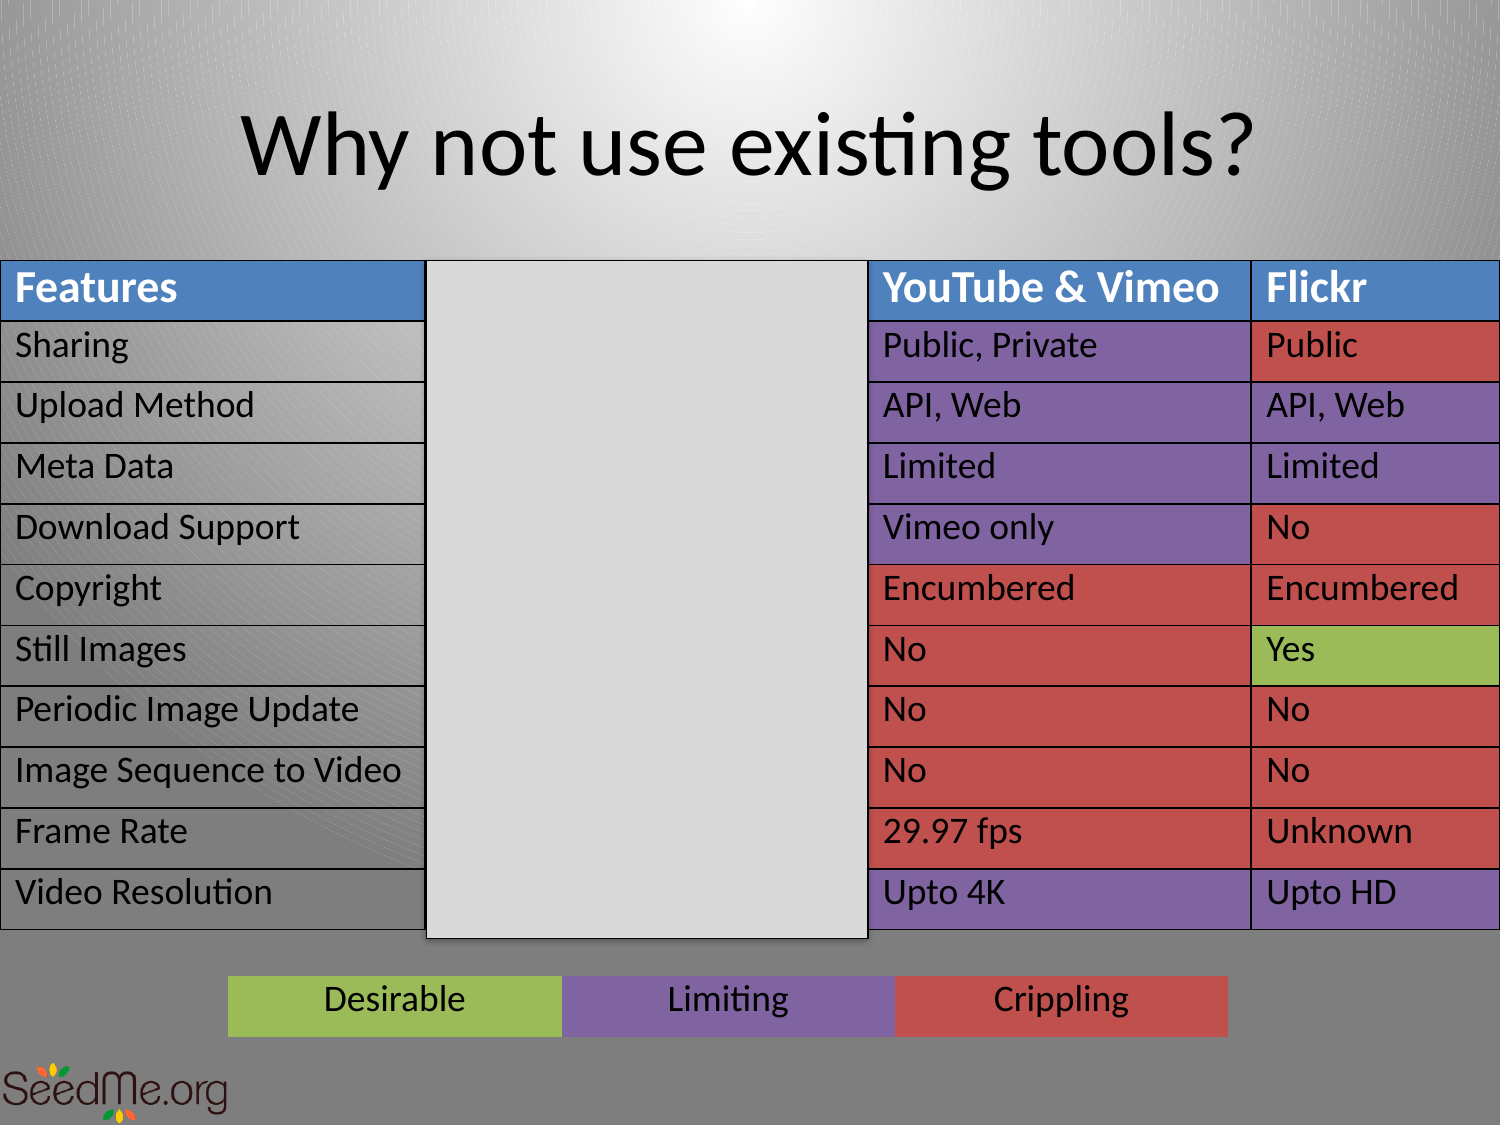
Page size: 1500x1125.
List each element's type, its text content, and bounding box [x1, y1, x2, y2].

table_cell No [873, 748, 1250, 807]
table_cell Encumbered [873, 565, 1250, 625]
table_cell No [1252, 748, 1499, 807]
table_cell Frame Rate [1, 809, 421, 868]
table_header Flickr [1252, 261, 1499, 320]
table_header Crippling [895, 976, 1228, 1037]
table_cell Limited [1252, 444, 1499, 503]
table_cell Sharing [1, 322, 421, 381]
table_cell Vimeo only [873, 505, 1250, 564]
table_cell No [873, 626, 1250, 685]
table_cell Periodic Image Update [1, 687, 421, 746]
title Why not use existing tools? [75, 45, 1425, 233]
table_cell 29.97 fps [873, 809, 1250, 868]
table_cell Download Support [1, 505, 421, 564]
table_cell Unknown [1252, 809, 1499, 868]
table_cell Limited [873, 444, 1250, 503]
table_cell Copyright [1, 565, 421, 625]
table_cell Video Resolution [1, 870, 421, 929]
picture [1, 1060, 227, 1124]
table_cell No [1252, 505, 1499, 564]
table_cell API, Web [1252, 383, 1499, 442]
table_cell Upload Method [1, 383, 421, 442]
table_cell Yes [1252, 626, 1499, 685]
table_header YouTube & Vimeo [871, 261, 1250, 320]
table_cell Public, Private [873, 322, 1250, 381]
table_cell Still Images [1, 626, 421, 685]
table_cell Upto HD [1252, 870, 1499, 929]
table_cell API, Web [873, 383, 1250, 442]
text_box [426, 260, 869, 939]
table_header Desirable [228, 976, 562, 1037]
table_cell No [1252, 687, 1499, 746]
table_cell Upto 4K [873, 870, 1250, 929]
table_cell Encumbered [1252, 565, 1499, 625]
table_cell Public [1252, 322, 1499, 381]
table_cell Image Sequence to Video [1, 748, 421, 807]
table_cell No [873, 687, 1250, 746]
table_header Features [1, 261, 423, 320]
table_header Limiting [562, 976, 895, 1037]
table_cell Meta Data [1, 444, 421, 503]
